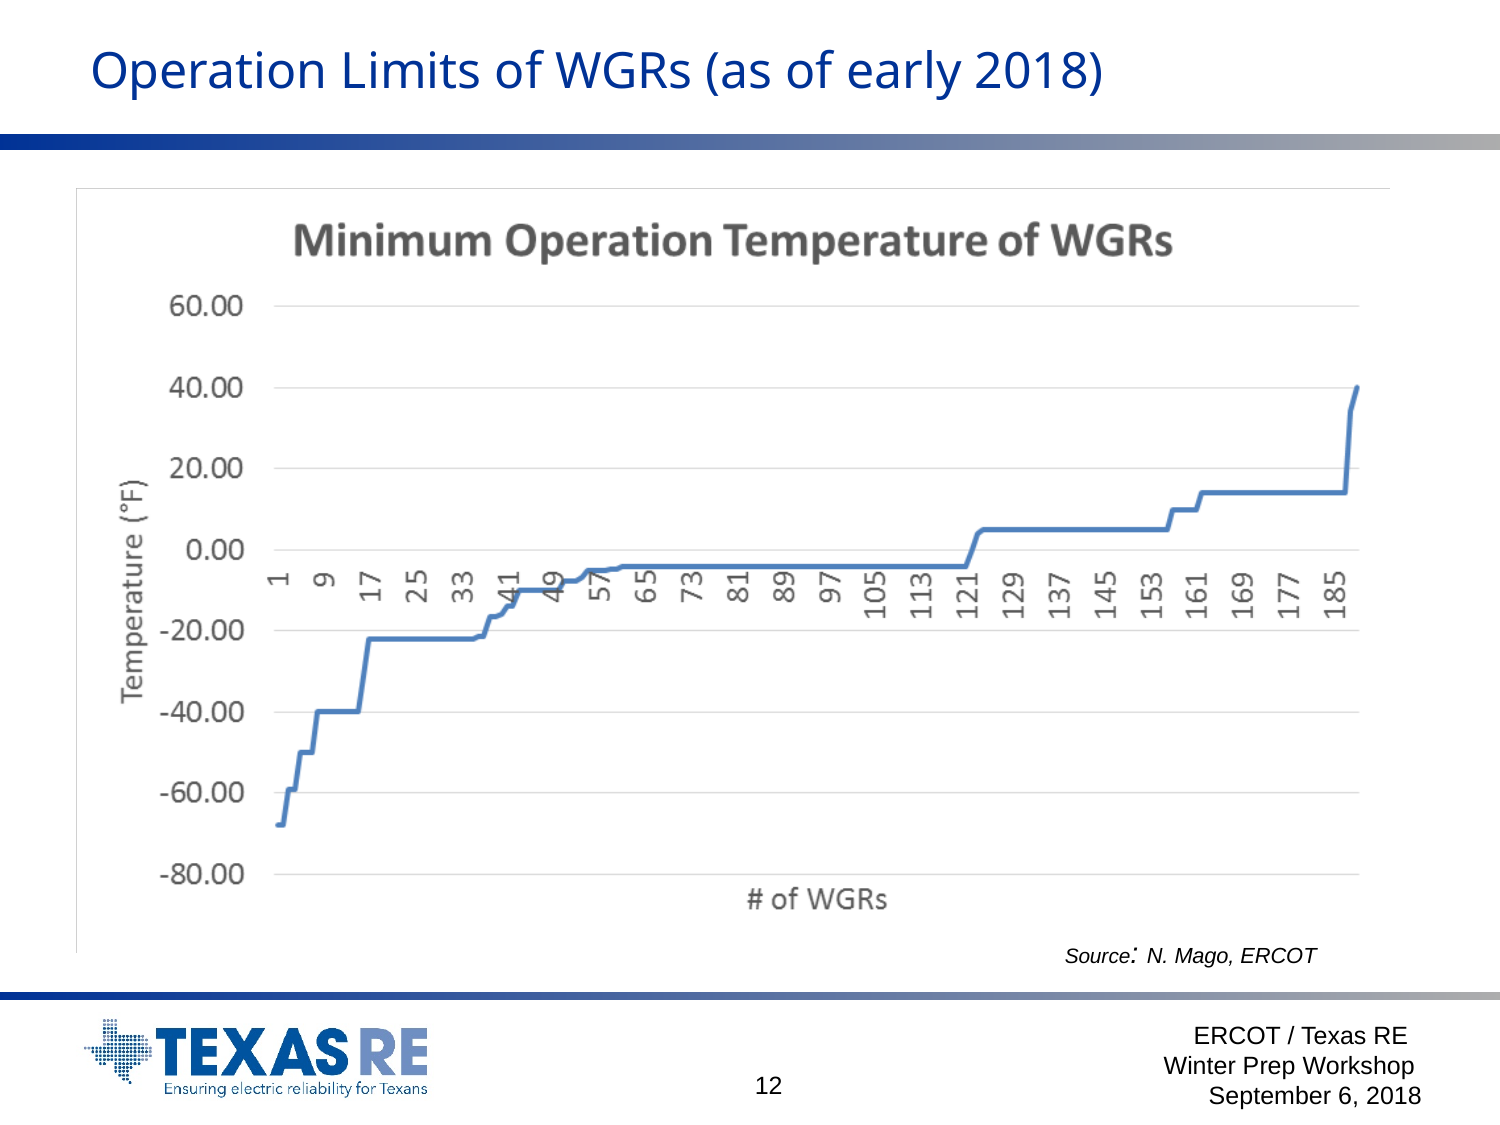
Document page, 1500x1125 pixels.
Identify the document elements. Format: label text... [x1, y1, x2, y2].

picture [76, 1012, 434, 1103]
text_box Source: N. Mago, ERCOT [1050, 927, 1500, 978]
footer ERCOT / Texas RE Winter Prep Workshop September 6, 2018 [1099, 1012, 1438, 1125]
title Operation Limits of WGRs (as of early 2018) [75, 12, 1450, 125]
picture [74, 187, 1390, 954]
